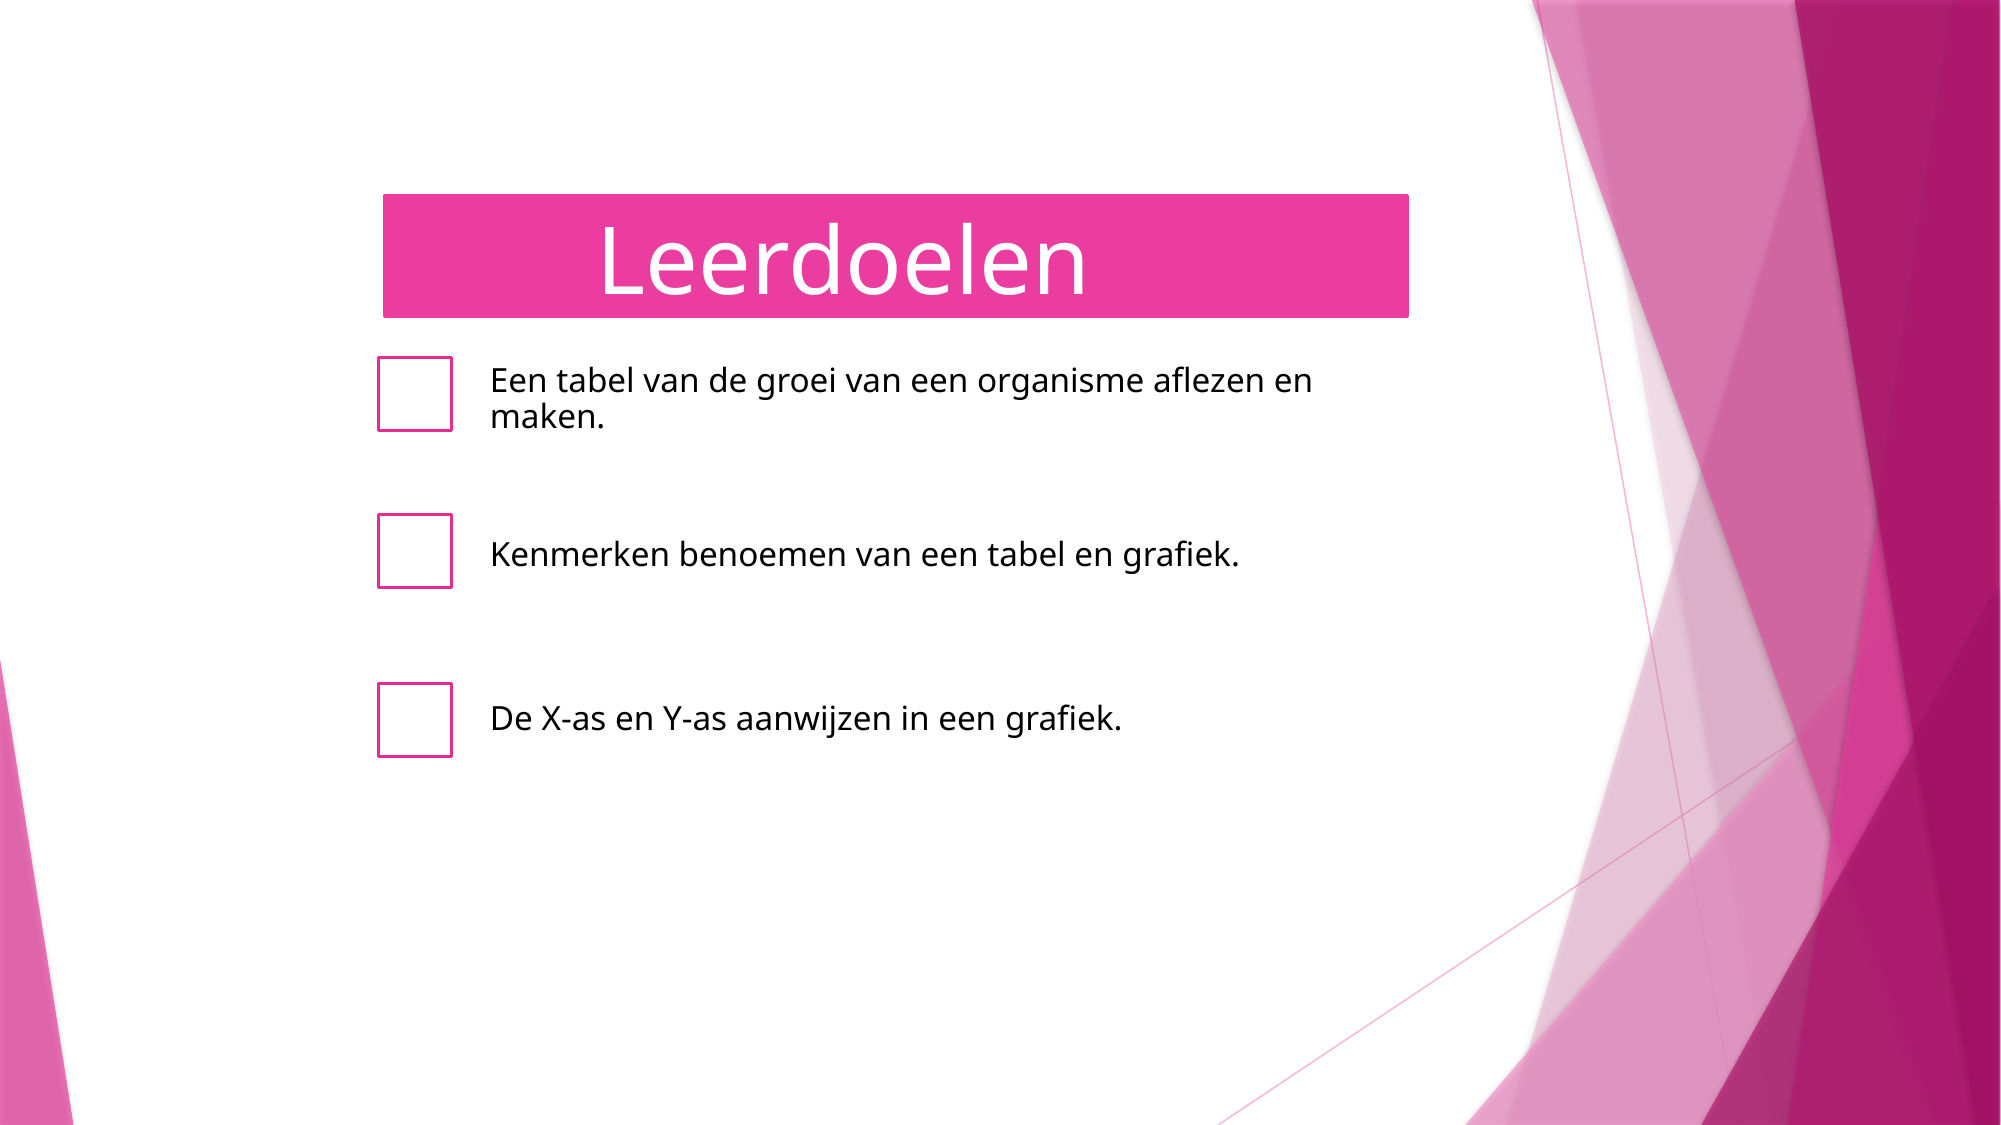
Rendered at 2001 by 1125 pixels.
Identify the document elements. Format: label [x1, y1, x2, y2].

text_box [0, 113, 1915, 1125]
